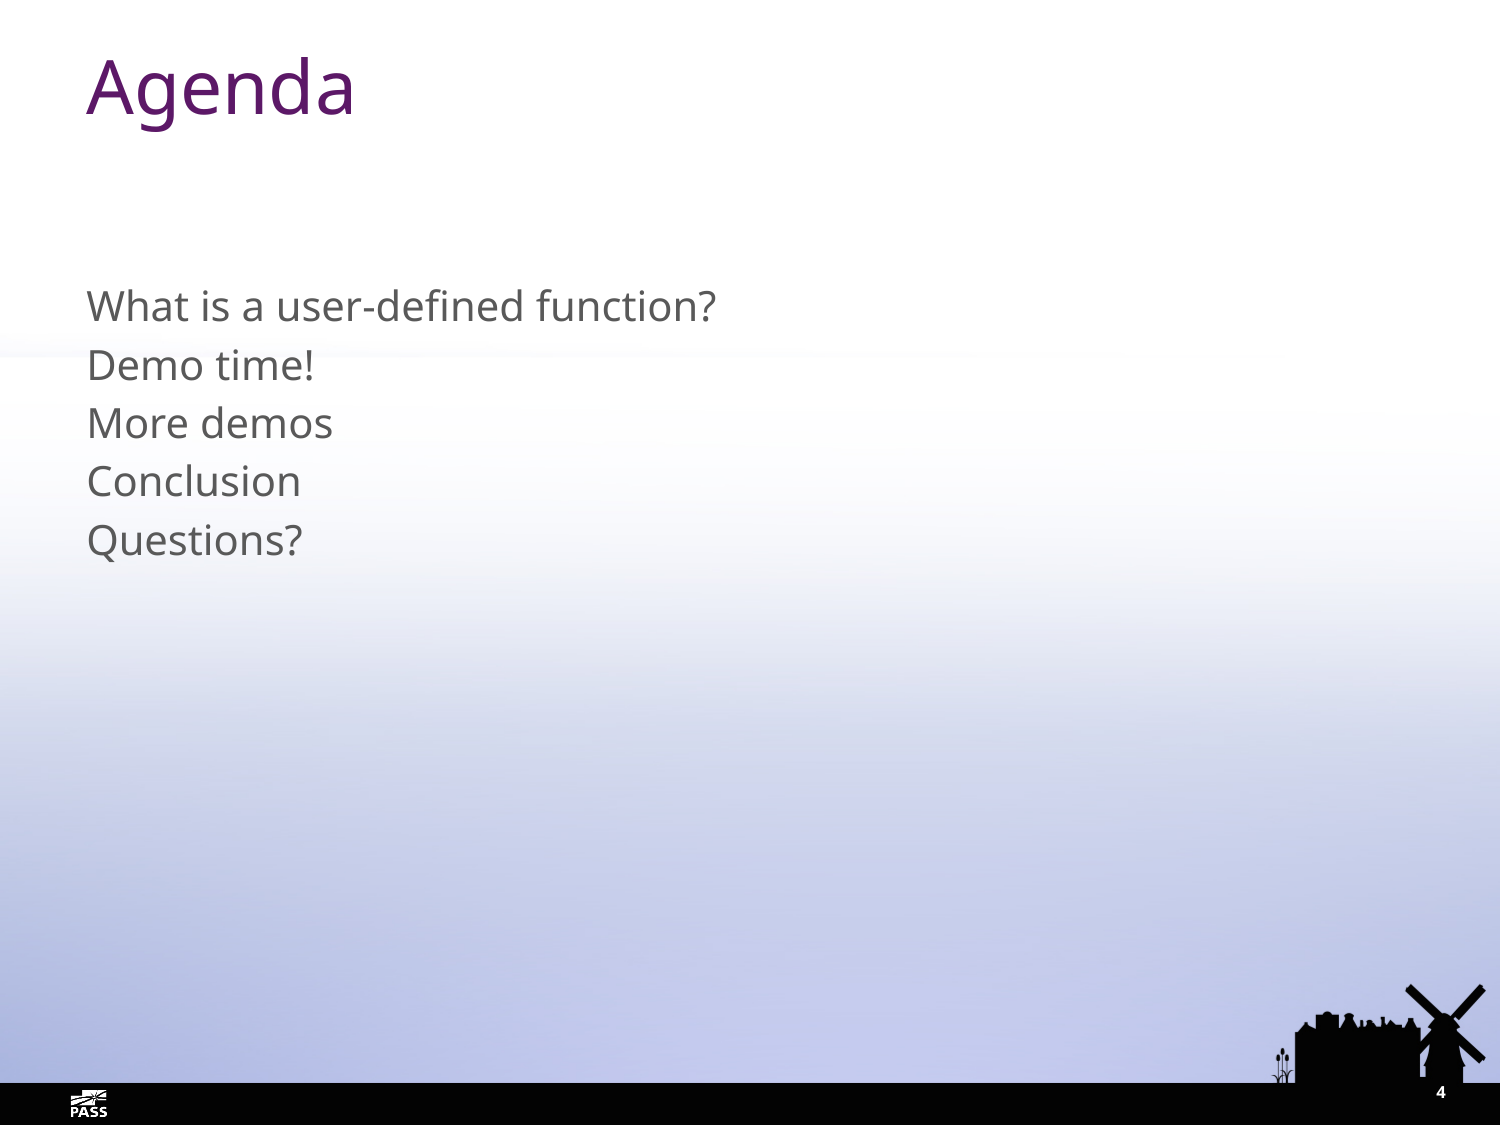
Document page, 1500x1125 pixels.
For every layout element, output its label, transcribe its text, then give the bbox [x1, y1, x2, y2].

title Agenda [71, 49, 1422, 162]
list What is a user-defined function? Demo time! More demos Conclusion Questions? [71, 272, 1422, 1031]
picture [0, 0, 1500, 1125]
